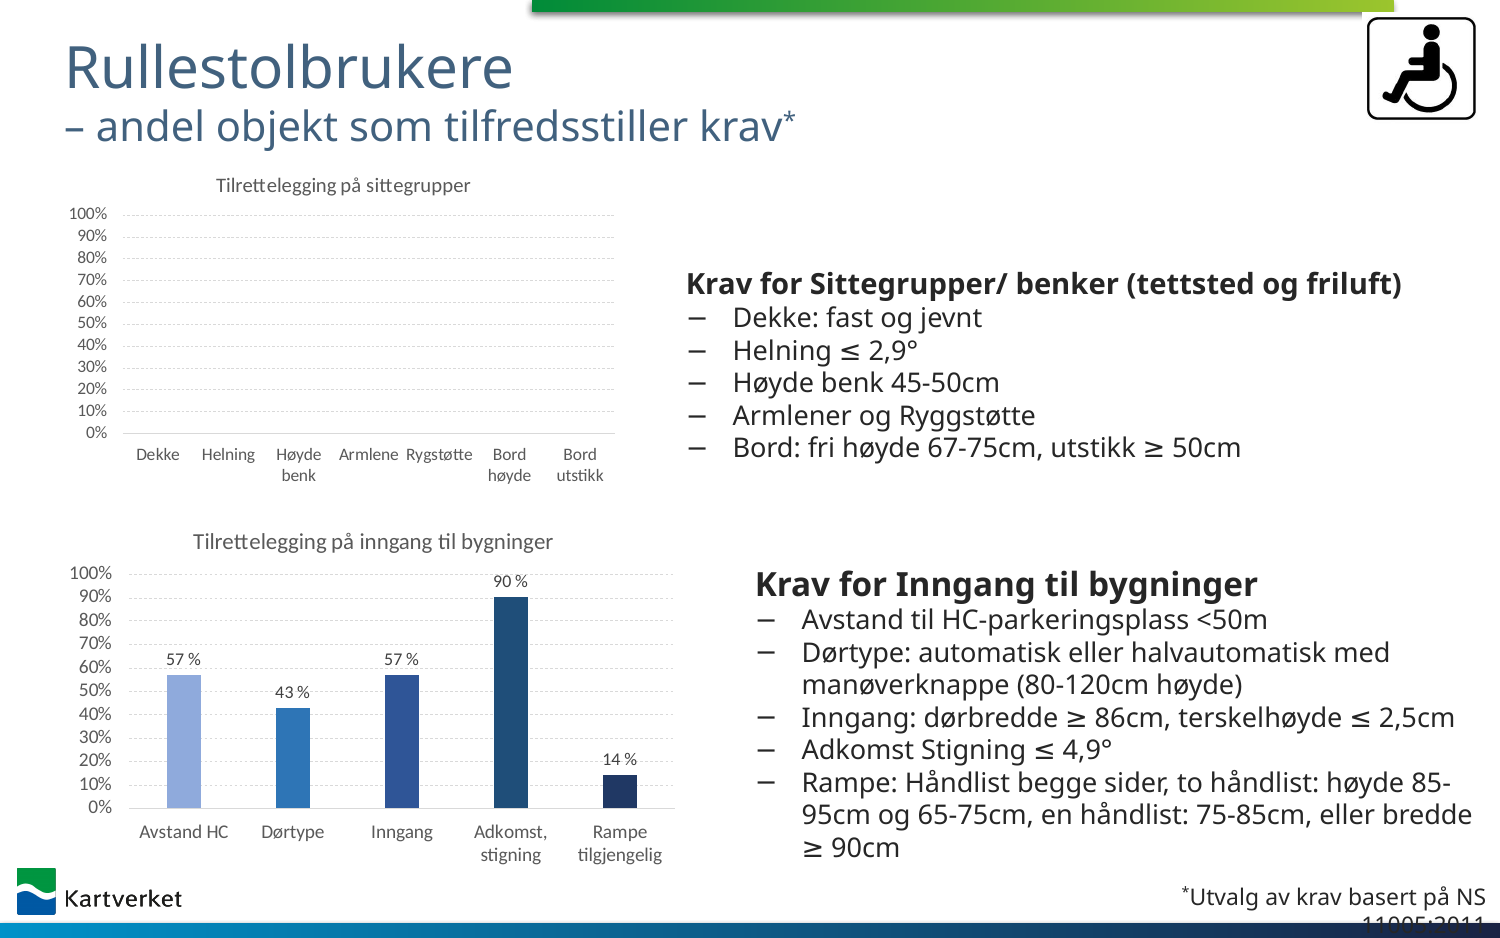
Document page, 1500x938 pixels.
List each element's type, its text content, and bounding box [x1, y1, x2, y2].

text_box *Utvalg av krav basert på NS 11005:2011 [1068, 873, 1500, 938]
picture [1362, 12, 1481, 126]
text_box Rullestolbrukere – andel objekt som tilfredsstiller krav* [49, 25, 1431, 158]
text_box Krav for Inngang til bygninger Avstand til HC-parkeringsplass <50m Dørtype: automatisk eller halvautomatisk med manøverknappe (80-120cm høyde) Inngang: dørbredde ≥ 86cm, terskelhøyde ≤ 2,5cm Adkomst Stigning ≤ 4,9° Rampe: Håndlist begge sider, to håndlist: høyde 85-95cm og 65-75cm, en håndlist: 75-85cm, eller bredde ≥ 90cm [740, 555, 1491, 870]
text_box Krav for Sittegrupper/ benker (tettsted og friluft) Dekke: fast og jevnt Helning ≤ 2,9° Høyde benk 45-50cm Armlener og Ryggstøtte Bord: fri høyde 67-75cm, utstikk ≥ 50cm [670, 258, 1418, 471]
picture [62, 166, 625, 492]
picture [62, 520, 685, 874]
